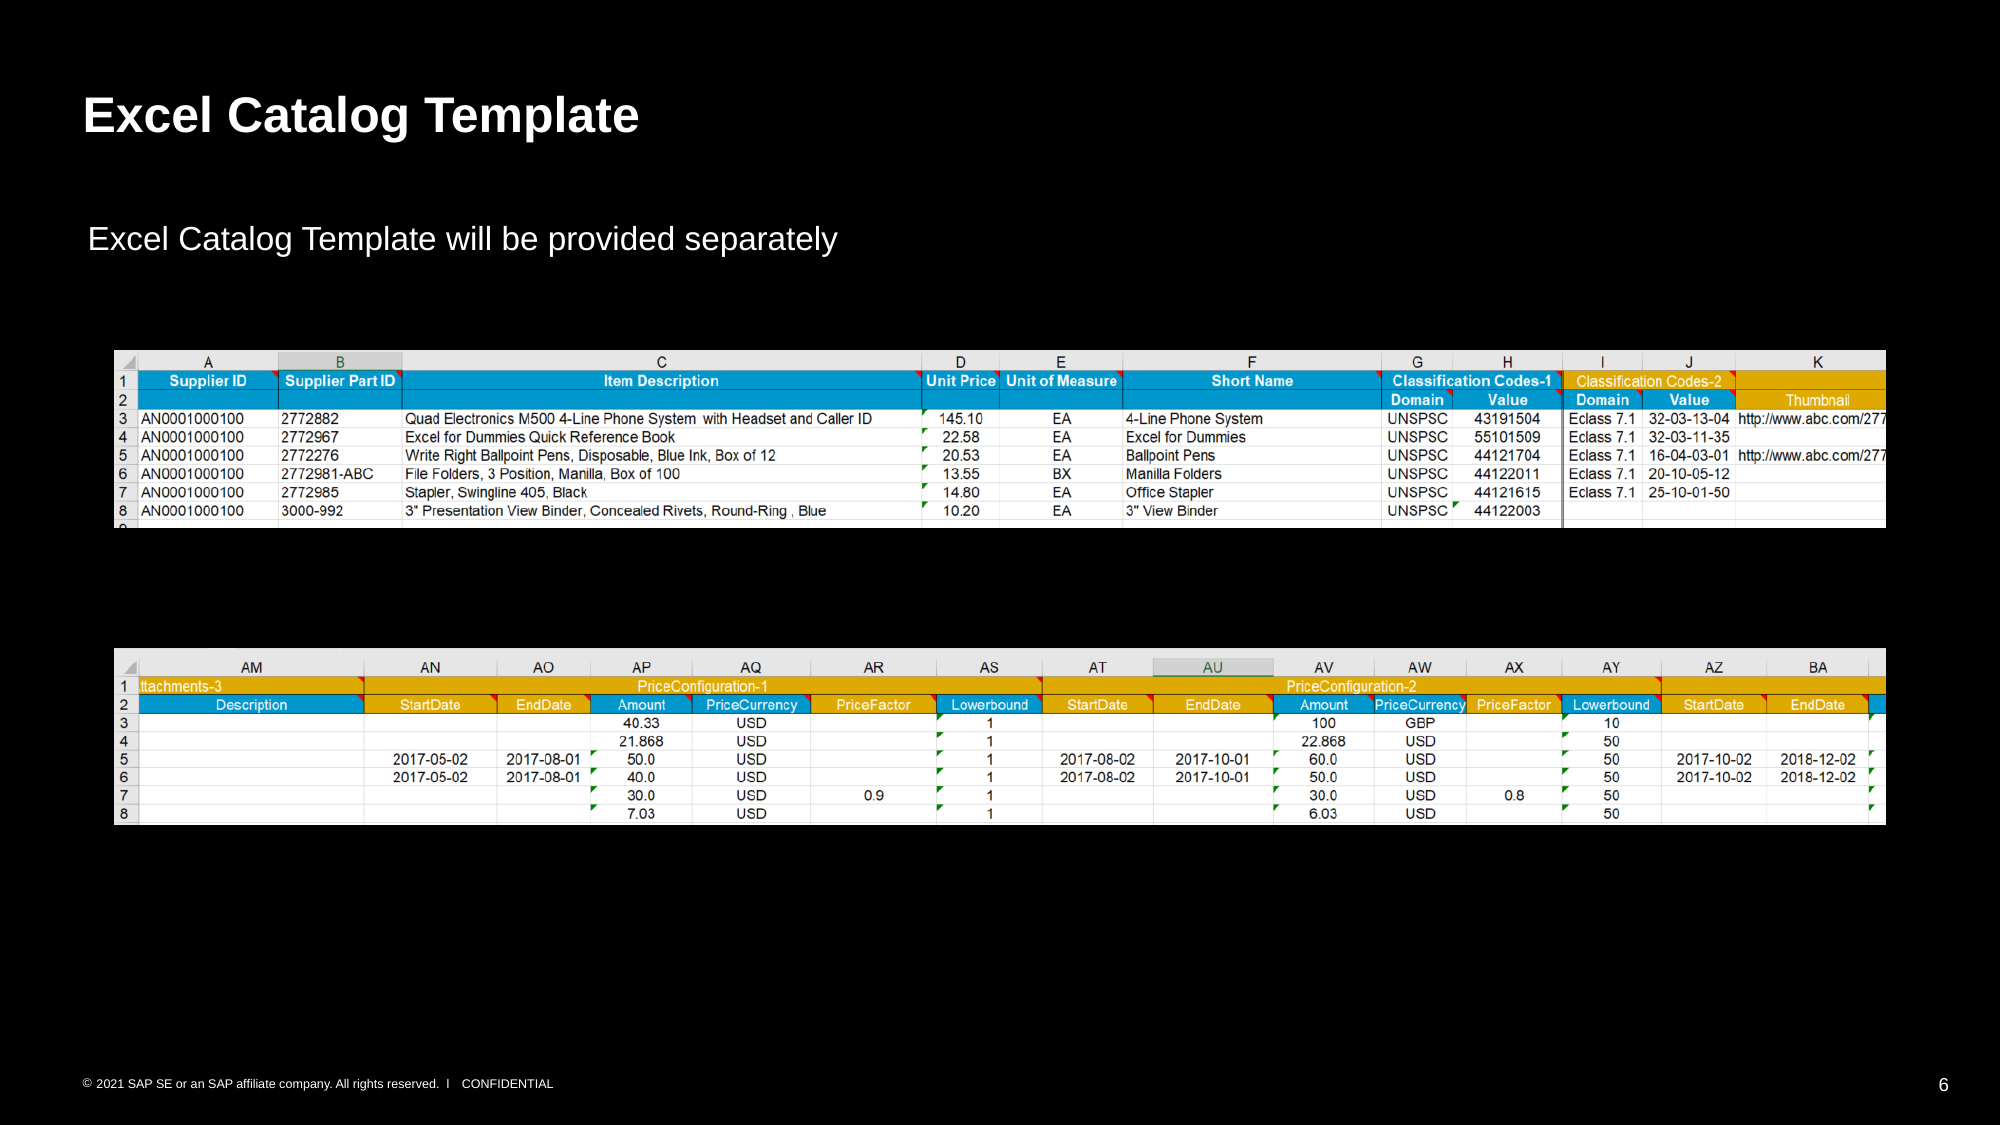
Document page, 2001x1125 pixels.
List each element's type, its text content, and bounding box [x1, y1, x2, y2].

text_box Excel Catalog Template will be provided separately [87, 217, 1493, 258]
title Excel Catalog Template [82, 82, 1918, 144]
picture [114, 349, 1886, 528]
picture [114, 647, 1886, 826]
